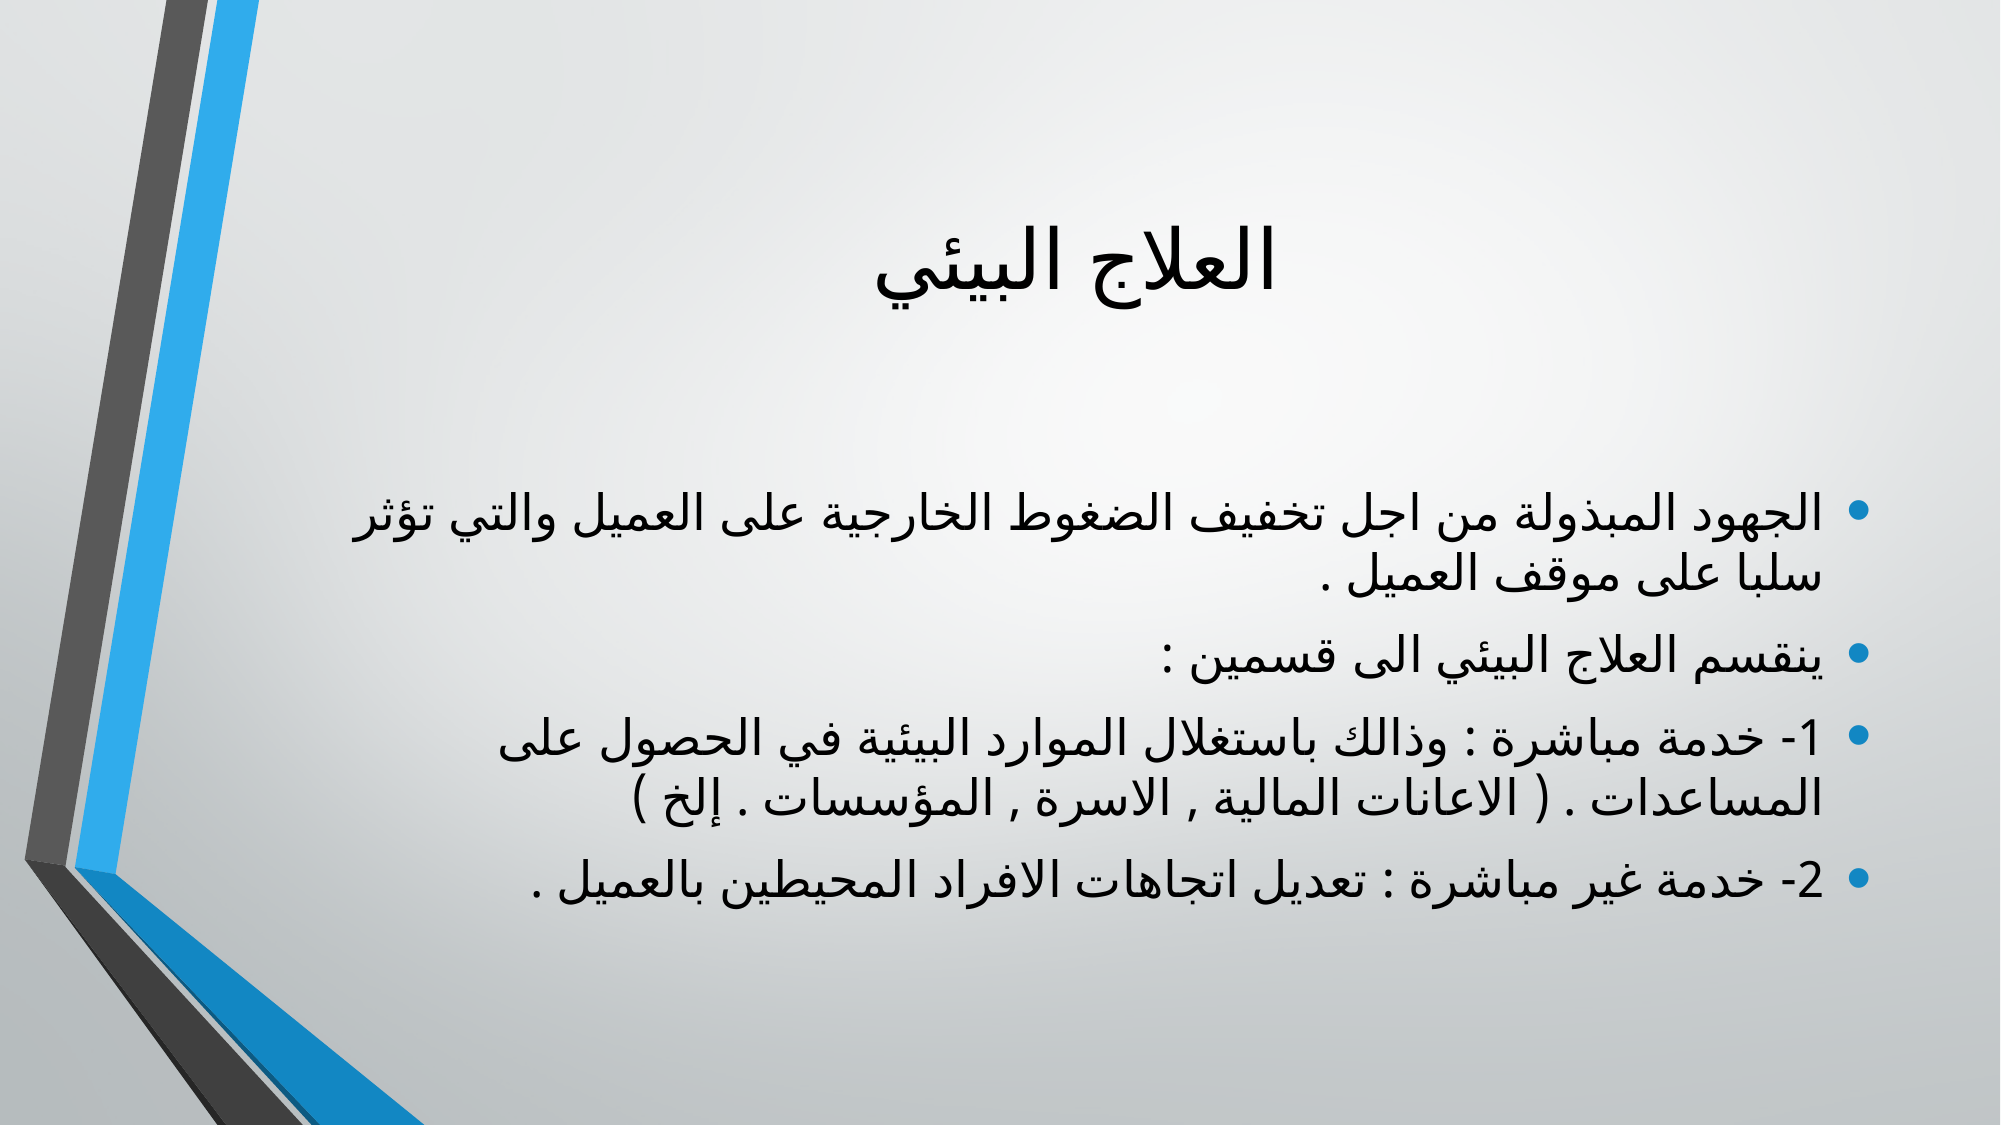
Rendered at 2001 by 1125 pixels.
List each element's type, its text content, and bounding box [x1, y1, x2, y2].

title العلاج البيئي [243, 112, 1887, 400]
list الجهود المبذولة من اجل تخفيف الضغوط الخارجية على العميل والتي تؤثر سلبا على موقف العميل . ينقسم العلاج البيئي الى قسمين : 1- خدمة مباشرة : وذالك باستغلال الموارد البيئية في الحصول على المساعدات . ( الاعانات المالية , الاسرة , المؤسسات . إلخ ) 2- خدمة غير مباشرة : تعديل اتجاهات الافراد المحيطين بالعميل . [243, 437, 1887, 950]
